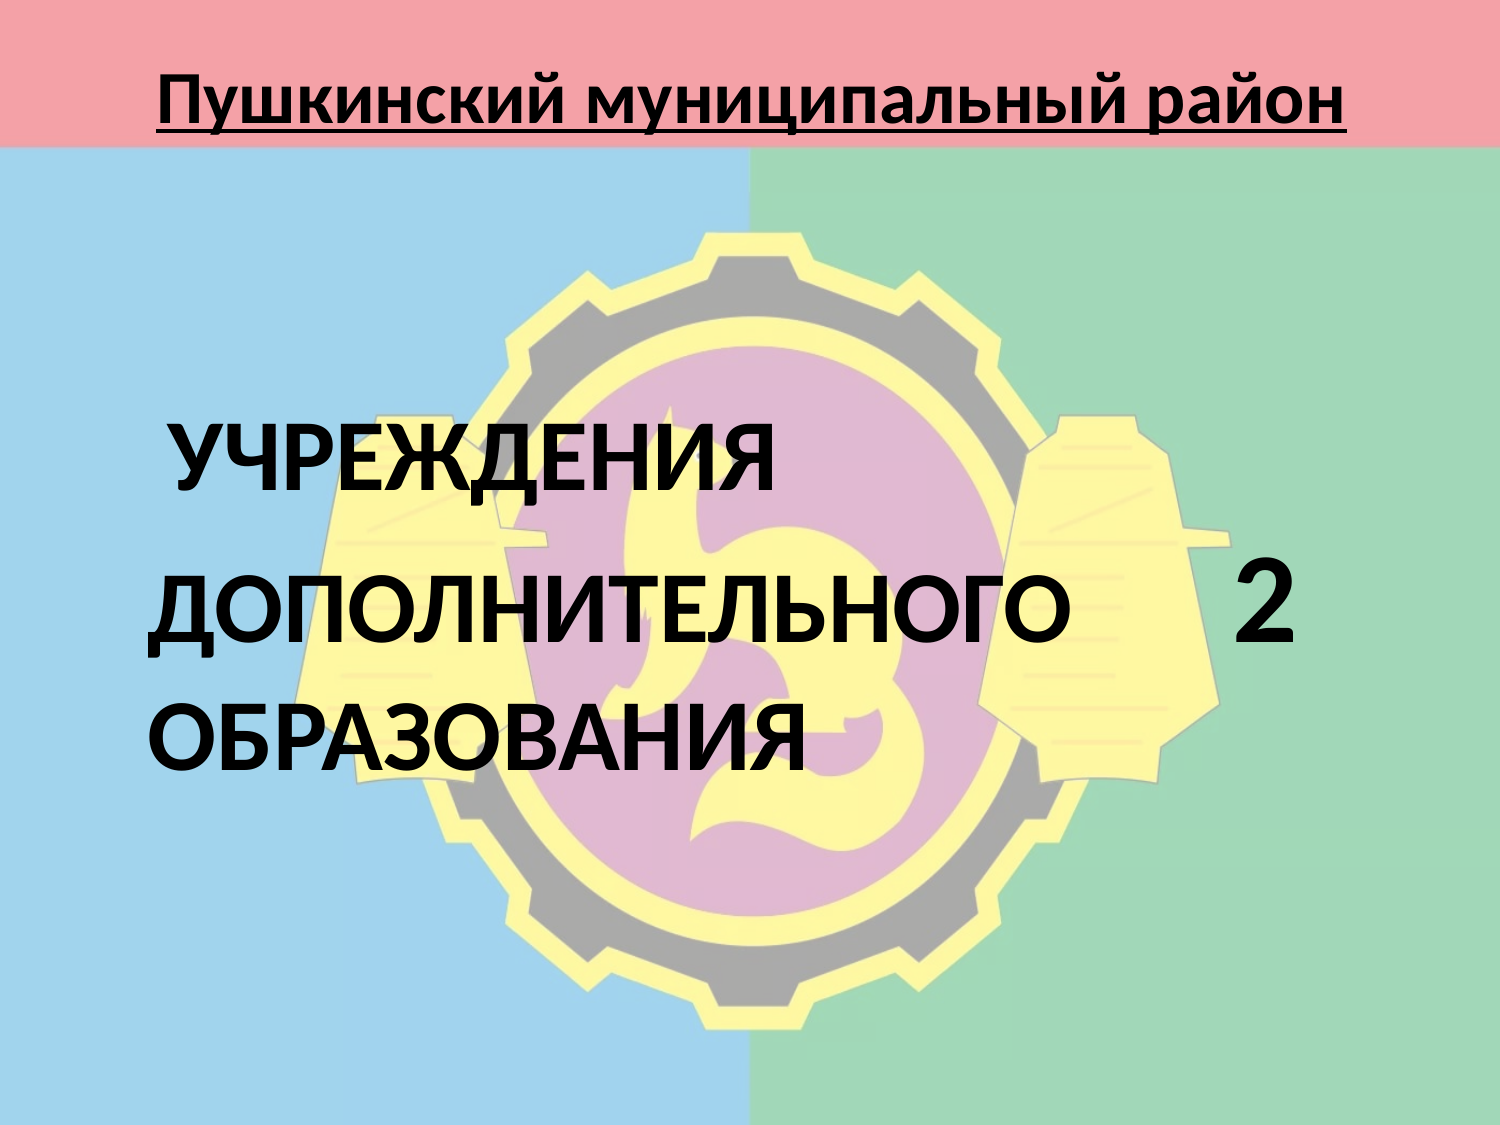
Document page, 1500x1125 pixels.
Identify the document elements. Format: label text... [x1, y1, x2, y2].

title Пушкинский муниципальный район [76, 0, 1427, 188]
list УЧРЕЖДЕНИЯ ДОПОЛНИТЕЛЬНОГО 2 ОБРАЗОВАНИЯ [75, 262, 1425, 1005]
